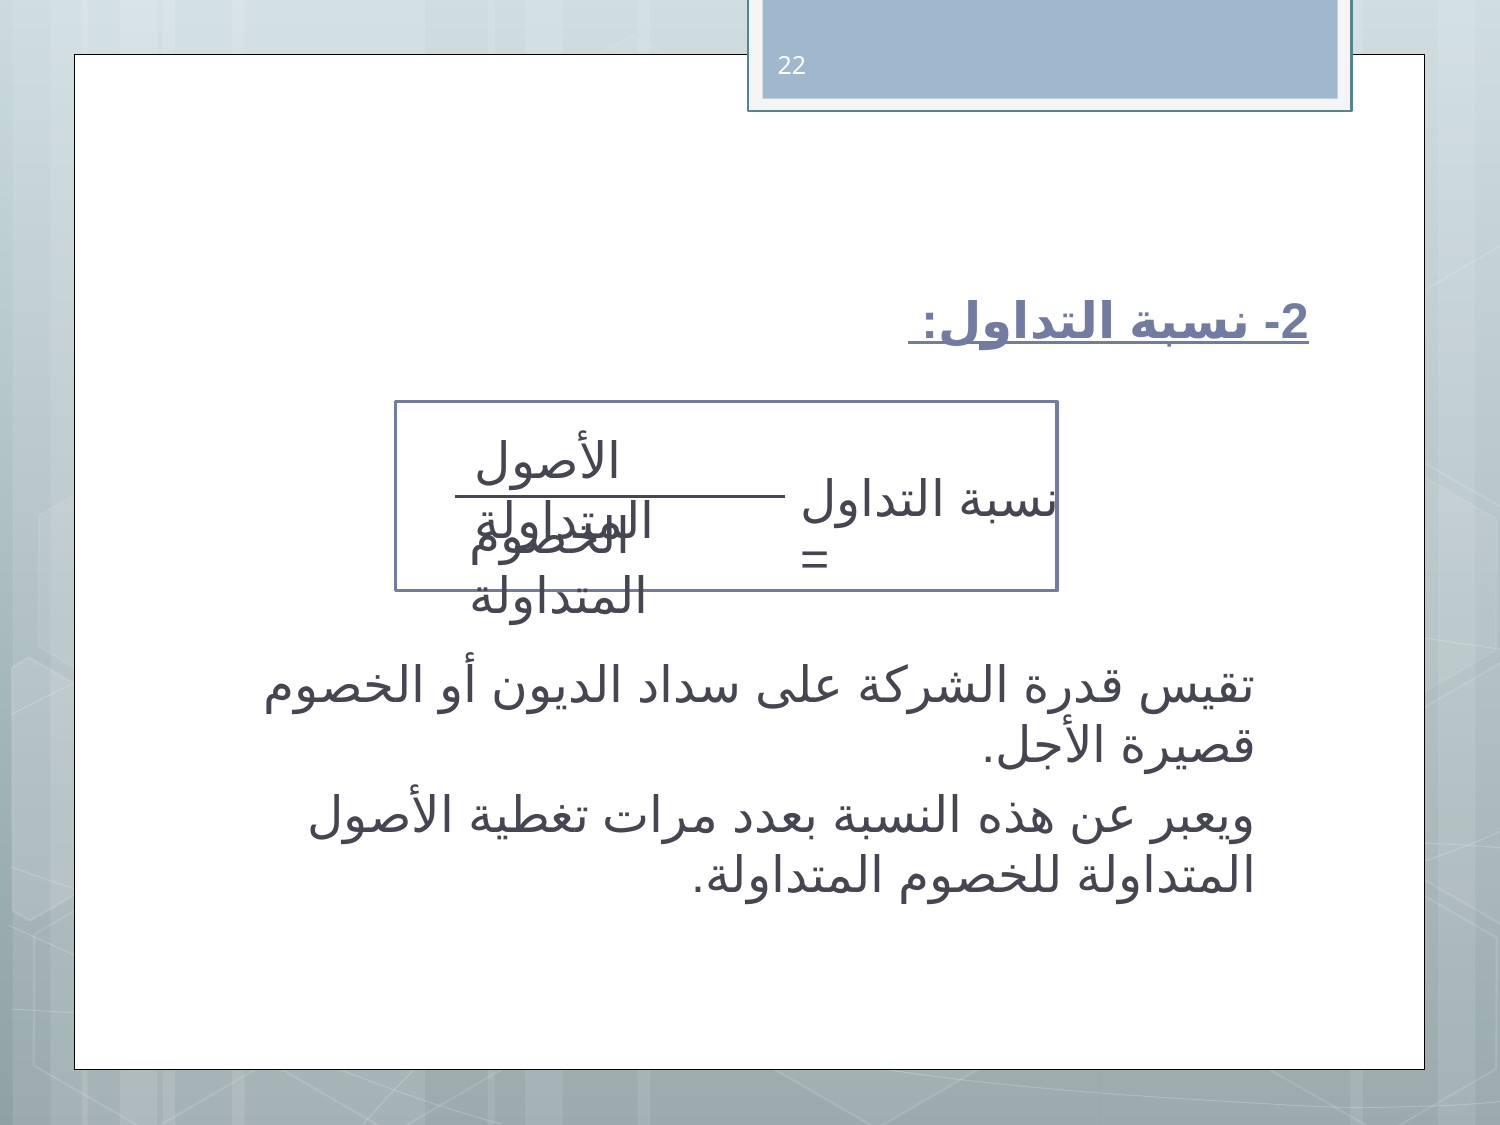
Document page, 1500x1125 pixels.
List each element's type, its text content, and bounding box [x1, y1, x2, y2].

title 2- نسبة التداول: [171, 168, 1324, 357]
list تقيس قدرة الشركة على سداد الديون أو الخصوم قصيرة الأجل. ويعبر عن هذه النسبة بعدد مرات تغطية الأصول المتداولة للخصوم المتداولة. [171, 645, 1283, 945]
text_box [454, 420, 1081, 573]
slide_number 22 [762, 36, 982, 97]
text_box [394, 401, 1058, 592]
